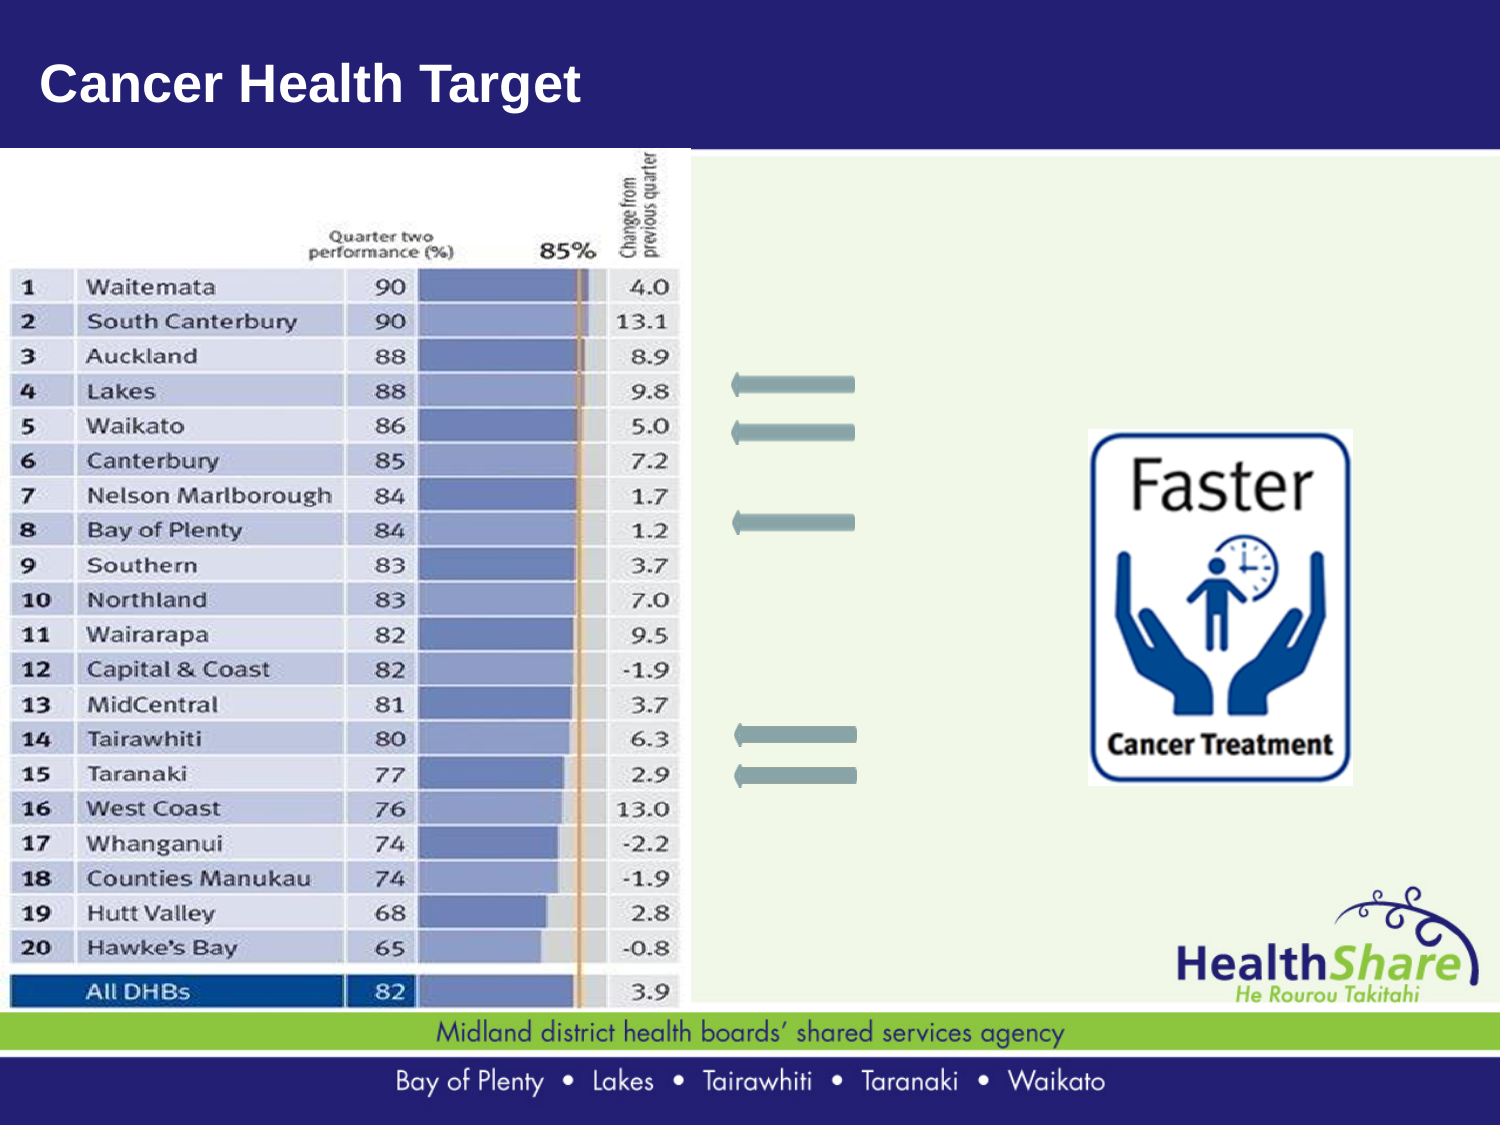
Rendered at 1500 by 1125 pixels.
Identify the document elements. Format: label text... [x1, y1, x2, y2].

picture [0, 0, 1500, 1125]
title Cancer Health Target [24, 24, 1475, 138]
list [0, 148, 692, 1012]
